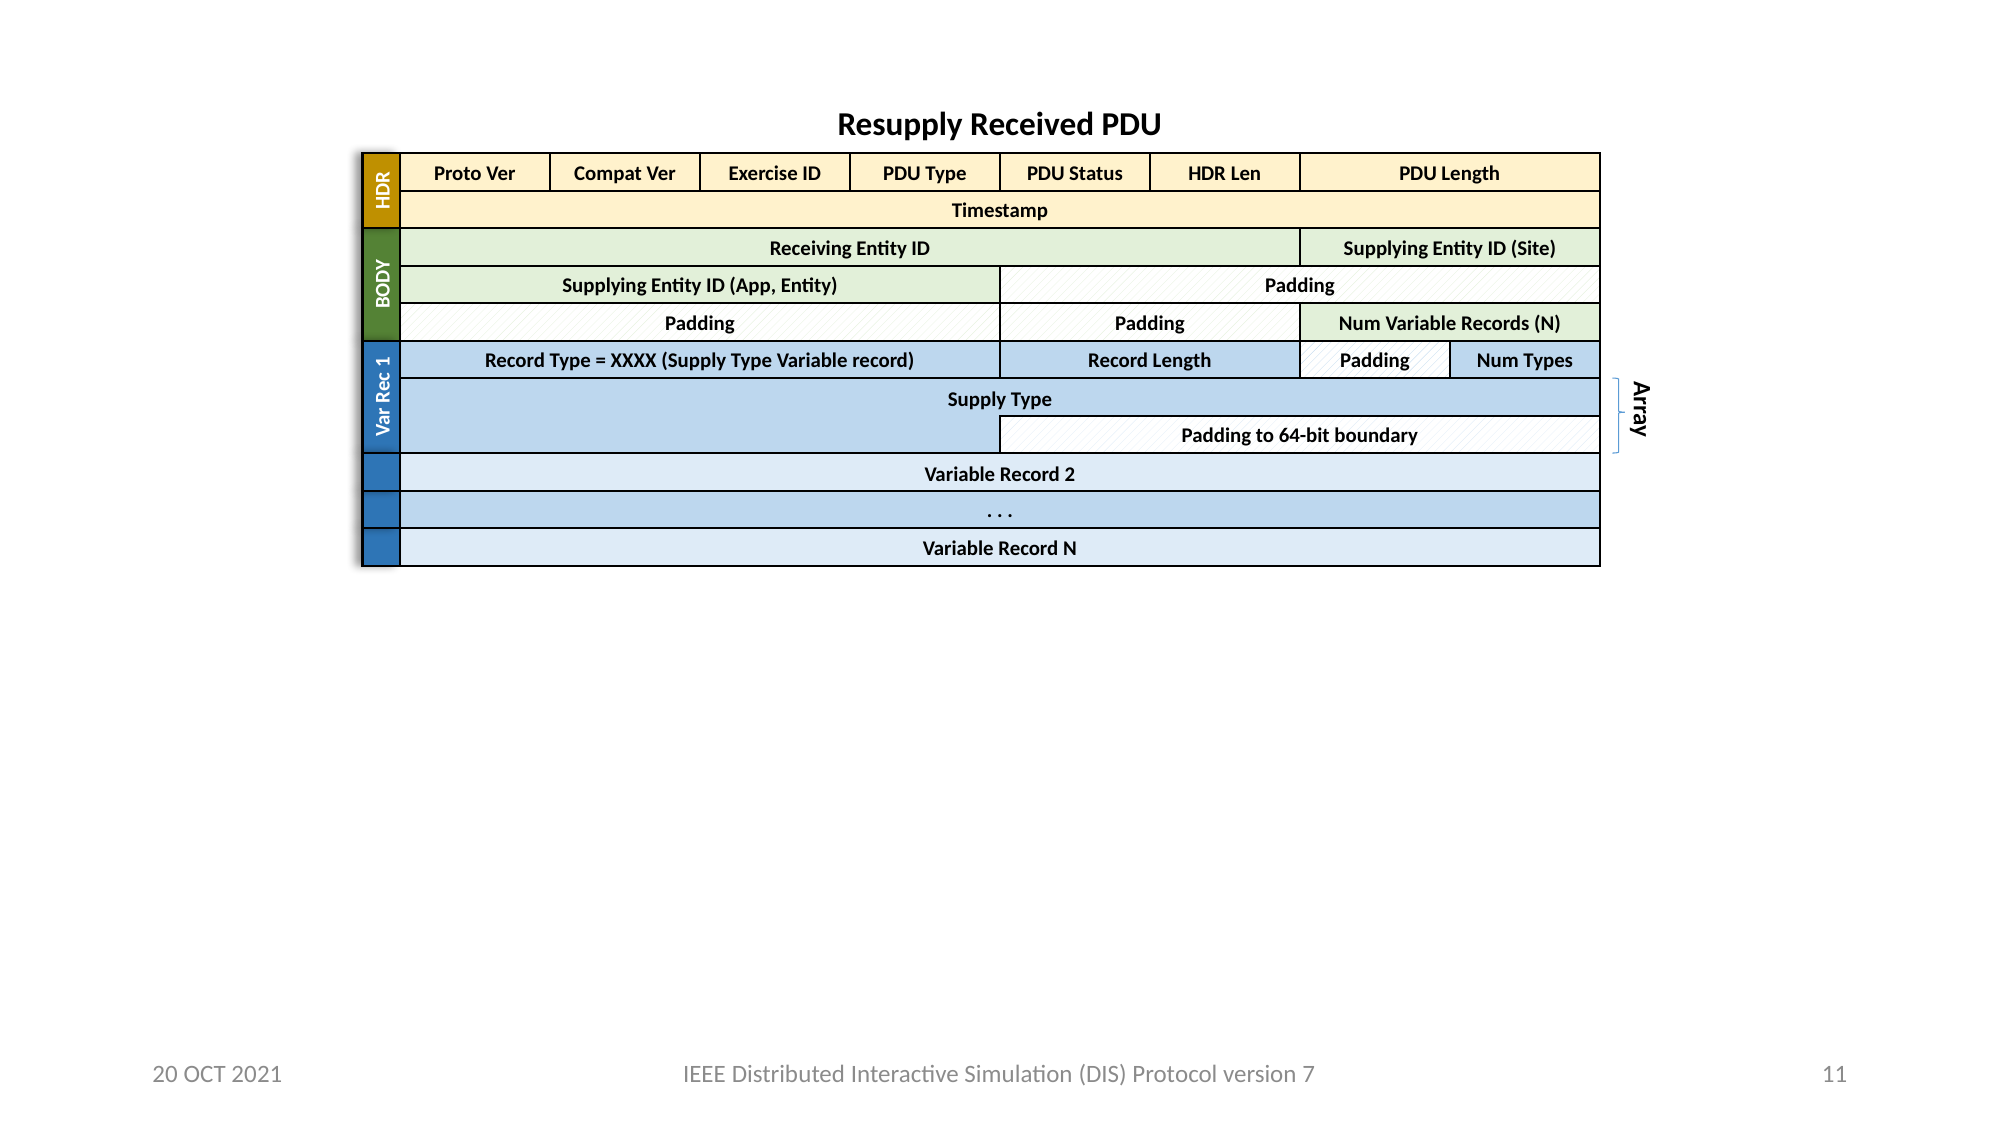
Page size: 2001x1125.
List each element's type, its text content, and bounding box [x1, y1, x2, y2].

footer IEEE Distributed Interactive Simulation (DIS) Protocol version 7 [662, 1042, 1338, 1103]
slide_number 11 [1412, 1042, 1863, 1103]
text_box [362, 103, 1663, 566]
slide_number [137, 1042, 588, 1103]
